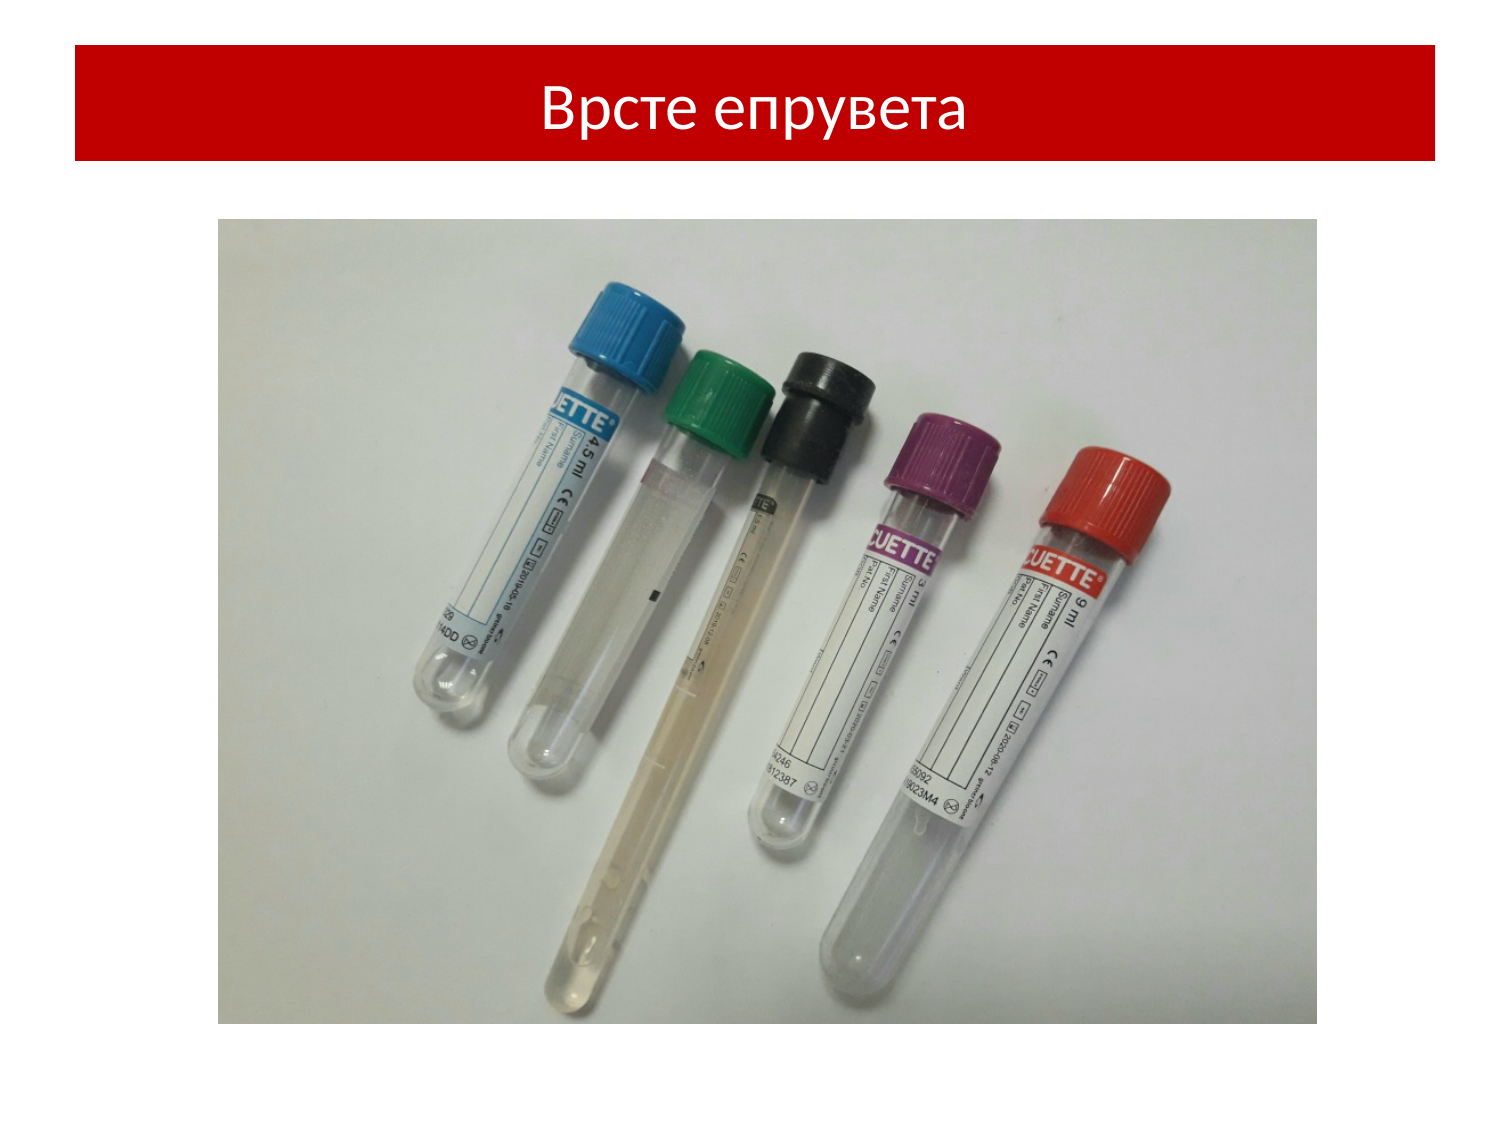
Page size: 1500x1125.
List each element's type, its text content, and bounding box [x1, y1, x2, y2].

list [218, 219, 1318, 1024]
title Врсте епрувета [75, 45, 1436, 161]
